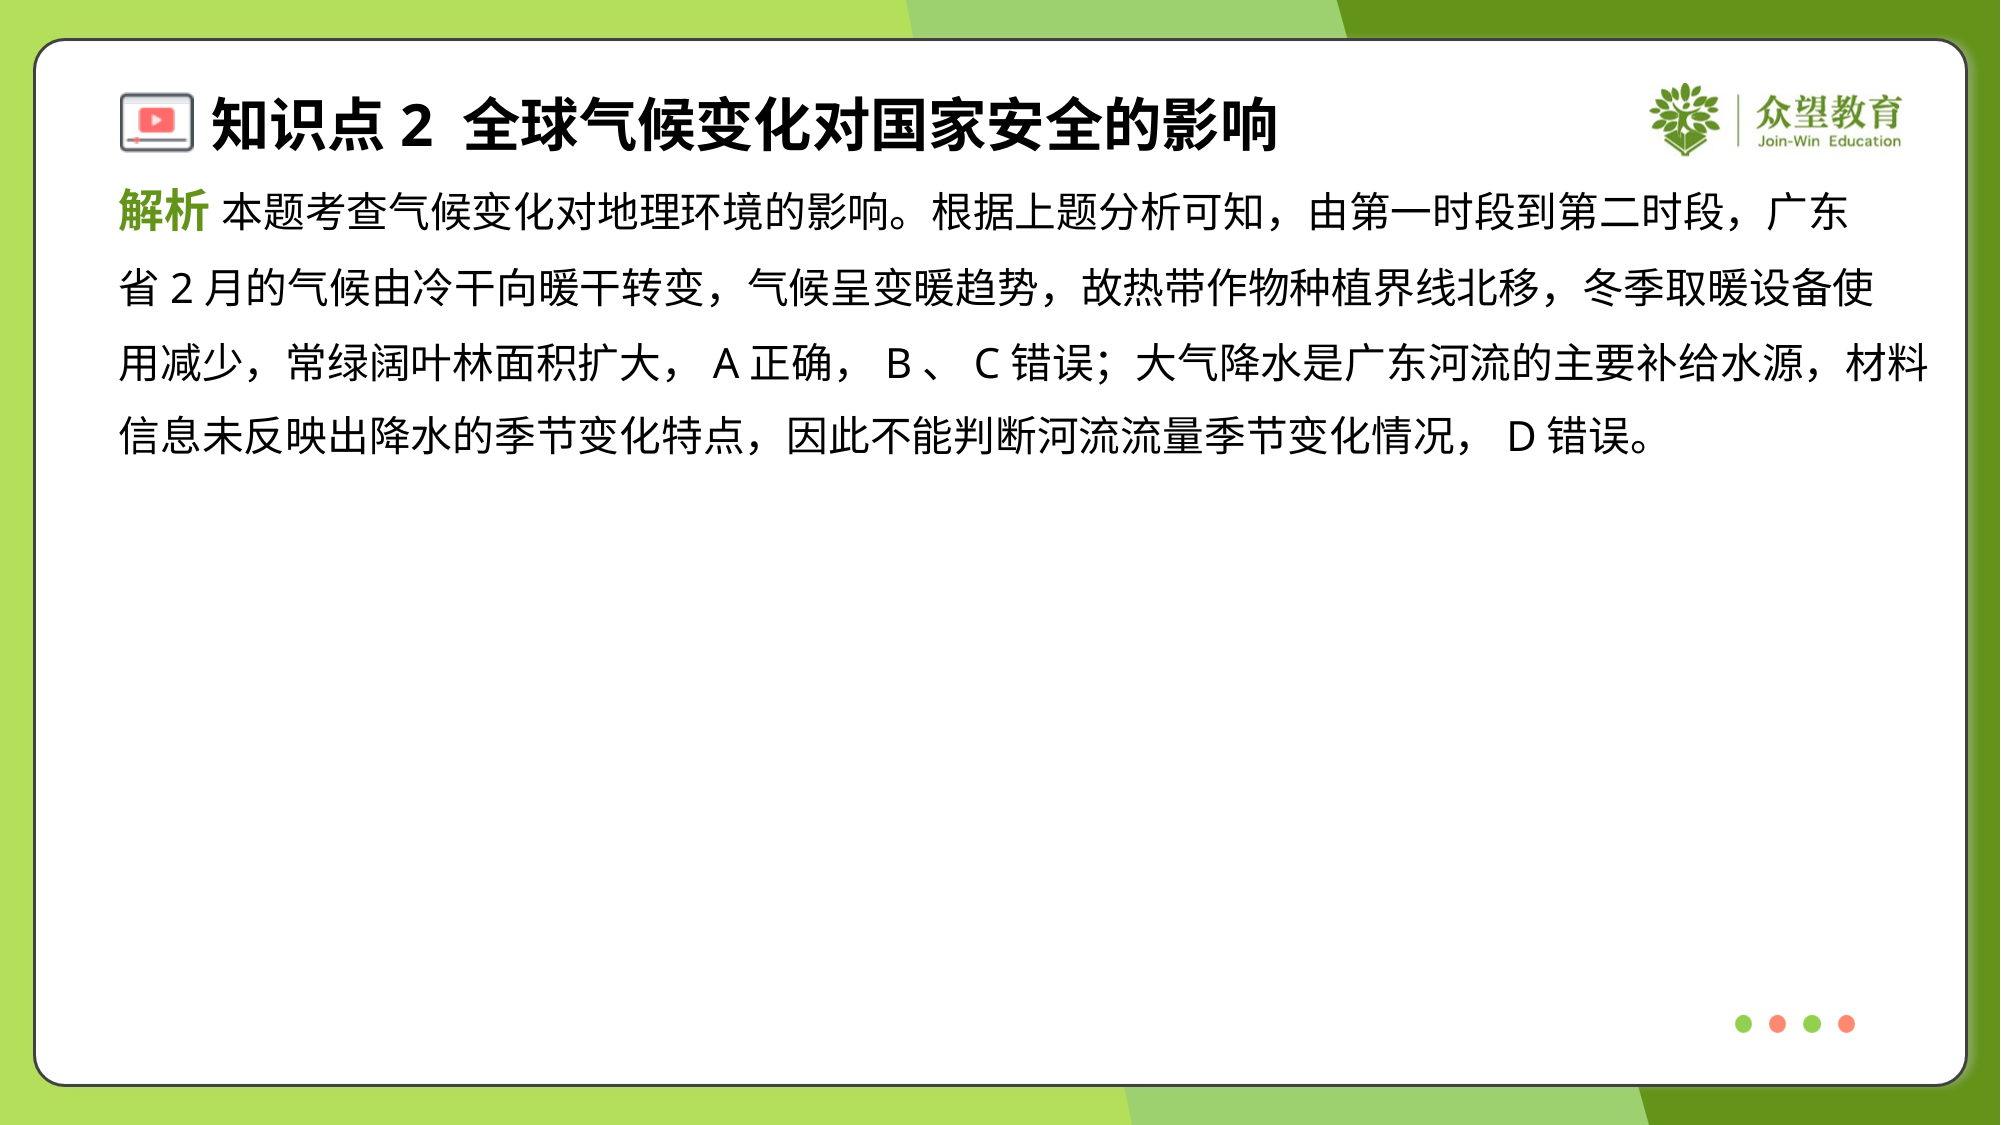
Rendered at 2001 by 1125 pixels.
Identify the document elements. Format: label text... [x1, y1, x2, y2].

text_box 解析 本题考查气候变化对地理环境的影响。根据上题分析可知，由第一时段到第二时段，广东 省2月的气候由冷干向暖干转变，气候呈变暖趋势，故热带作物种植界线北移，冬季取暖设备使 用减少，常绿阔叶林面积扩大，A正确，B、C错误；大气降水是广东河流的主要补给水源，材料 信息未反映出降水的季节变化特点，因此不能判断河流流量季节变化情况，D错误。 [118, 159, 1883, 452]
picture [0, 0, 2000, 1125]
